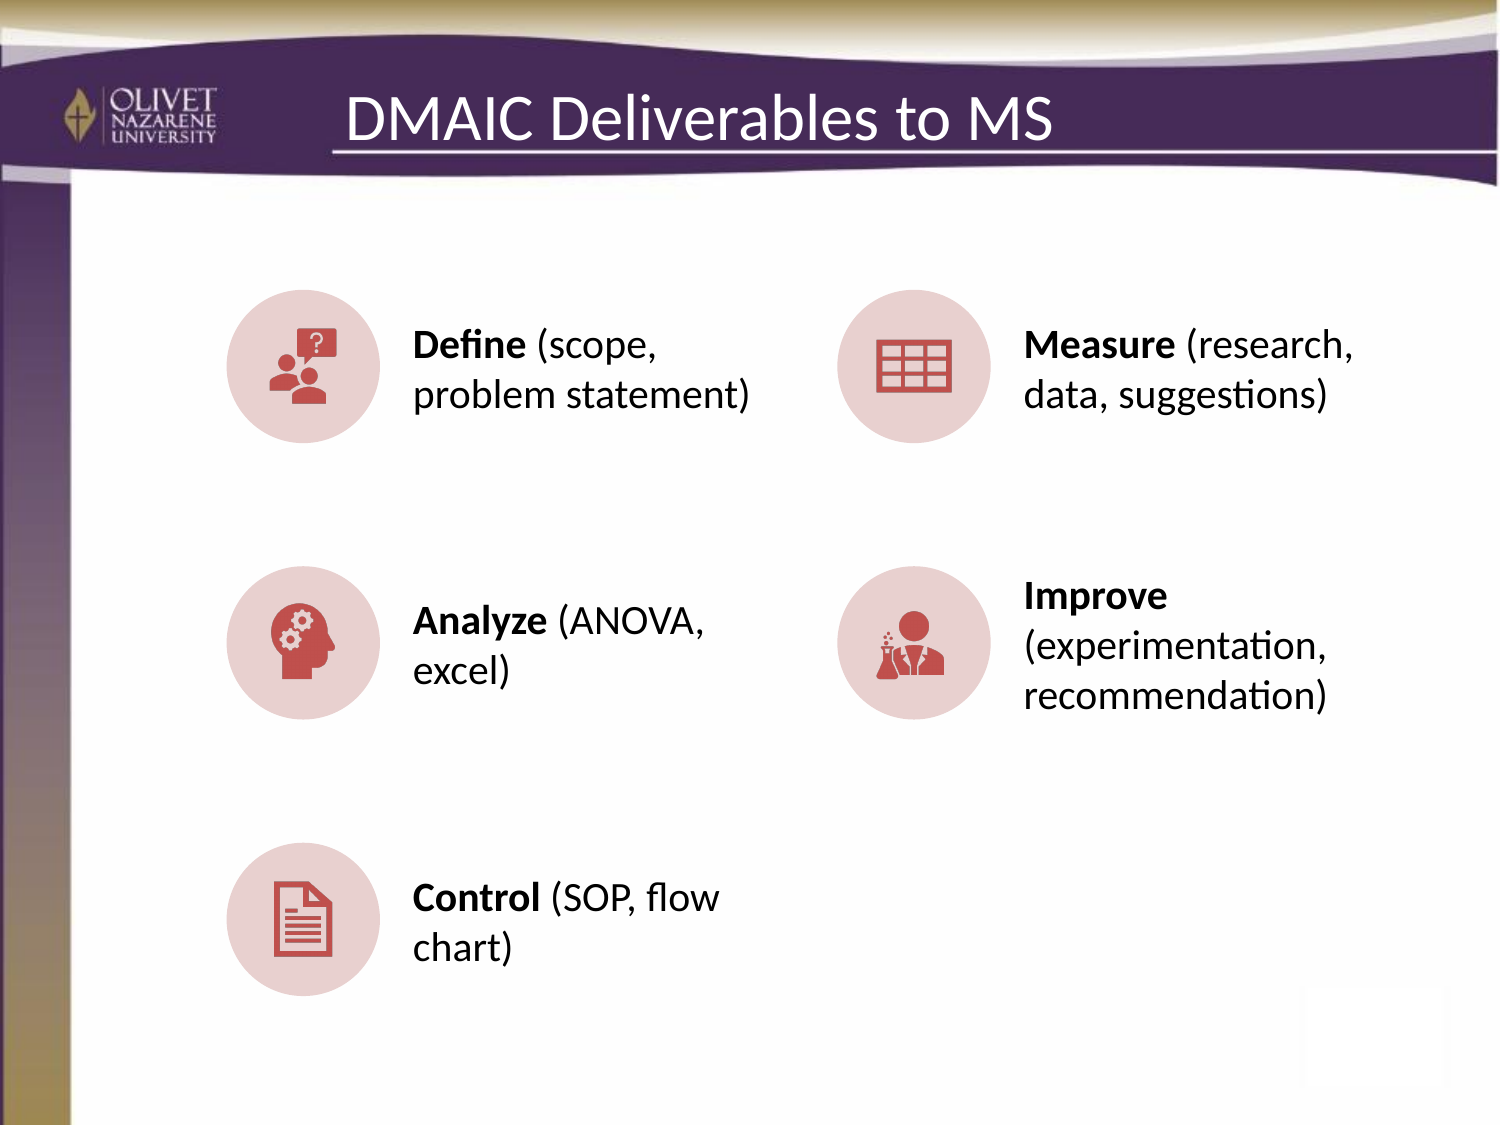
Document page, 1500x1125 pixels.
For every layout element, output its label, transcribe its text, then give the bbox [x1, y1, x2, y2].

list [186, 280, 1426, 1006]
picture [0, 0, 1500, 1125]
title DMAIC Deliverables to MS [330, 60, 1425, 167]
